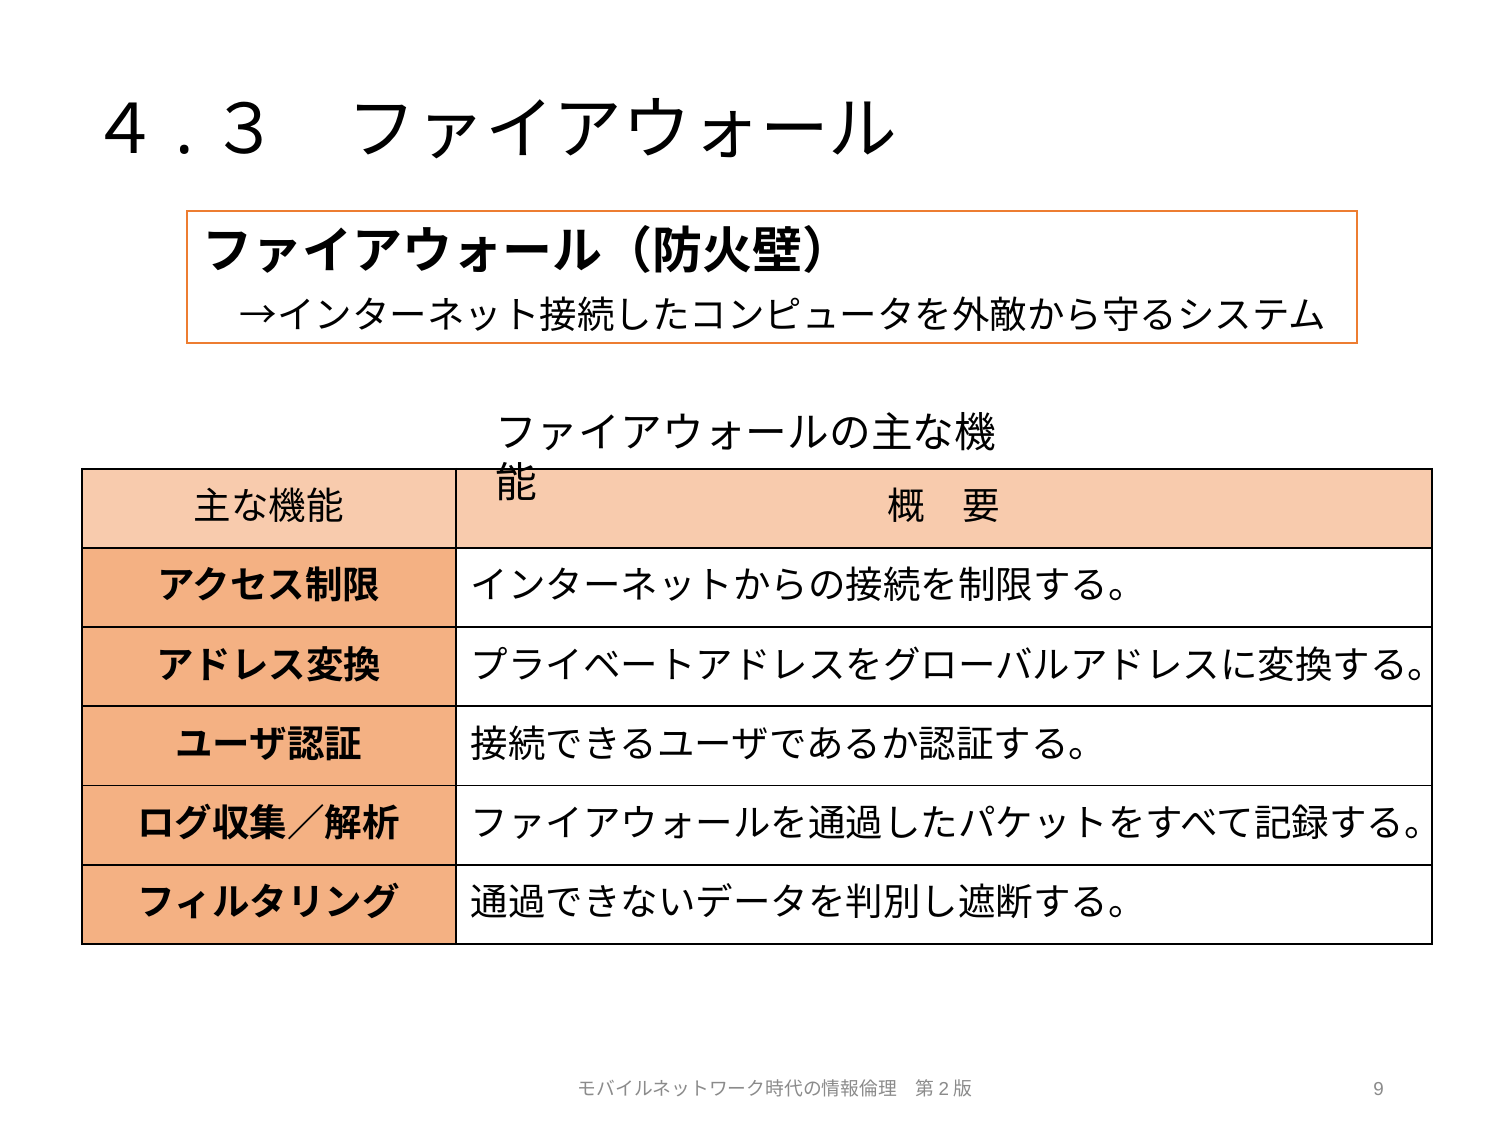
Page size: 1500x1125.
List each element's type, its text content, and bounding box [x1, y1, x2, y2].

table_cell プライベートアドレスをグローバルアドレスに変換する。 [457, 628, 1431, 705]
footer モバイルネットワーク時代の情報倫理 第2版 [503, 1050, 1047, 1125]
text_box ファイアウォール（防火壁） →インターネット接続したコンピュータを外敵から守るシステム [186, 210, 1358, 344]
table_cell ログ収集／解析 [83, 786, 455, 864]
table_header 概 要 [457, 470, 1431, 547]
table_cell ファイアウォールを通過したパケットをすべて記録する。 [457, 786, 1431, 864]
table_cell 接続できるユーザであるか認証する。 [457, 707, 1431, 785]
table_cell 通過できないデータを判別し遮断する。 [457, 866, 1431, 943]
table_cell フィルタリング [83, 866, 455, 943]
title ４.３ ファイアウォール [75, 75, 1425, 188]
table_cell アクセス制限 [83, 549, 455, 626]
table_cell インターネットからの接続を制限する。 [457, 549, 1431, 626]
table_header 主な機能 [83, 470, 455, 547]
table_cell ユーザ認証 [83, 707, 455, 785]
text_box ファイアウォールの主な機能 [480, 398, 1024, 514]
slide_number 9 [1048, 1050, 1399, 1125]
table_cell アドレス変換 [83, 628, 455, 705]
